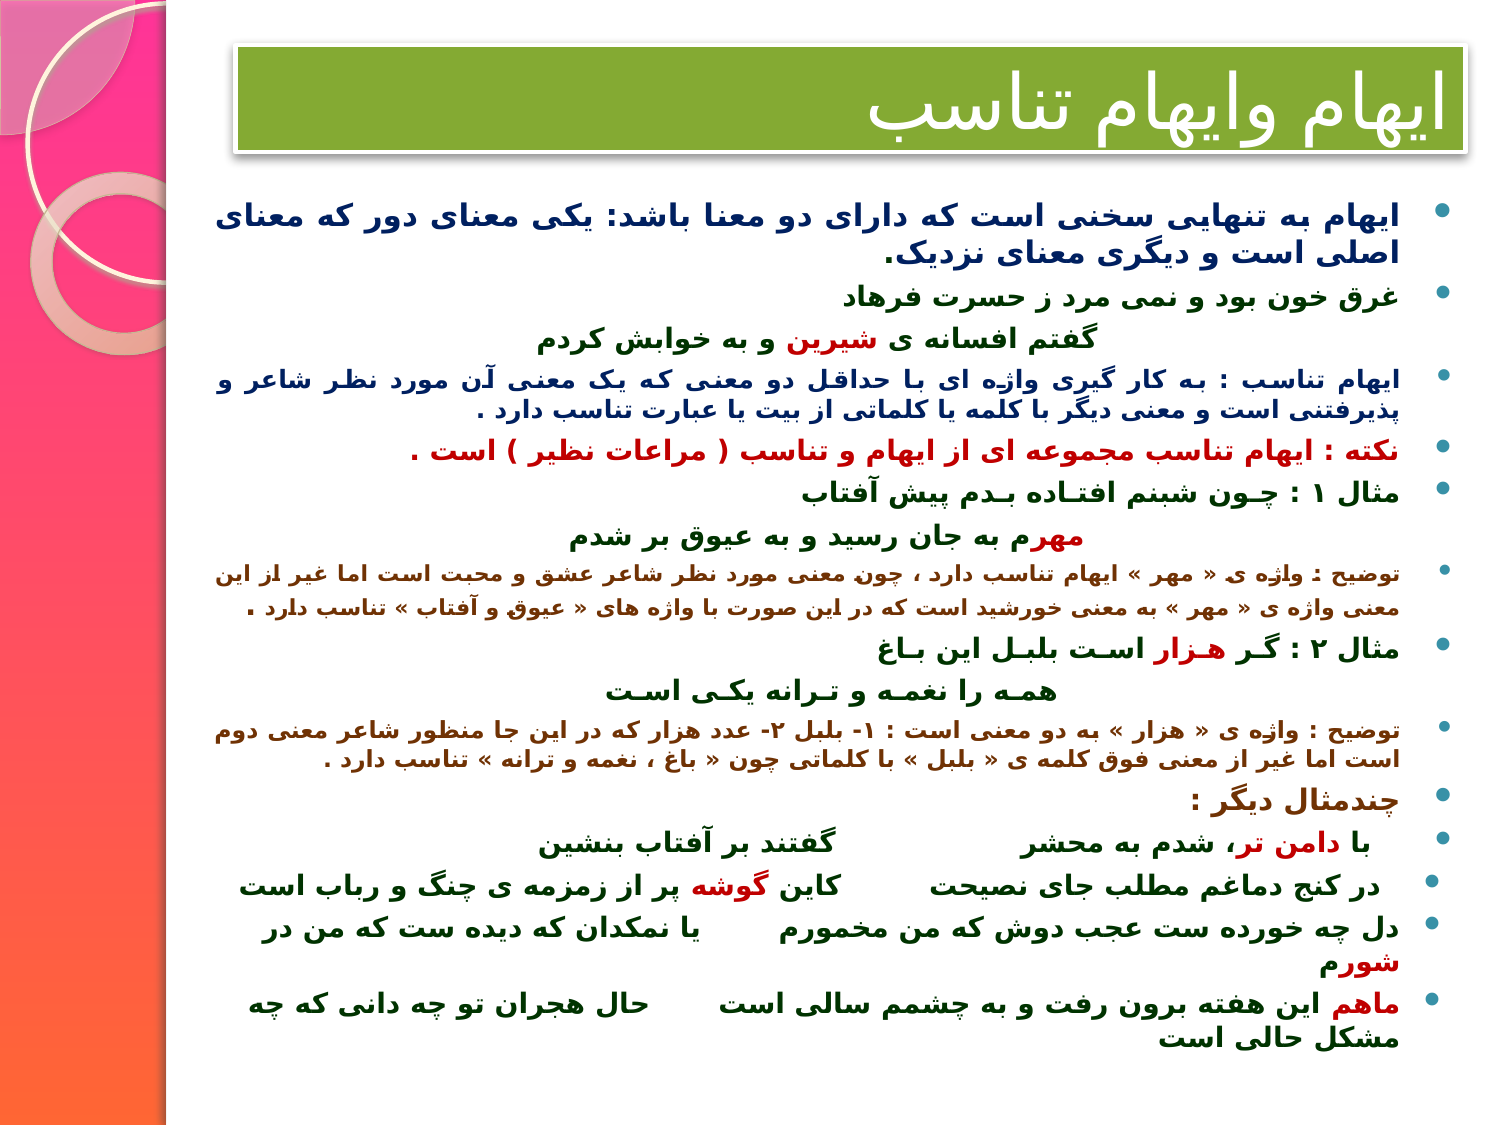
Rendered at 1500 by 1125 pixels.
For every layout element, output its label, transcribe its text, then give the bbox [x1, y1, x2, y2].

title ایهام وایهام تناسب [233, 43, 1468, 154]
list ایهام به تنهایی سخنی است که دارای دو معنا باشد: یکی معنای دور که معنای اصلی است و دیگری معنای نزدیک. غرق خون بود و نمی مرد ز حسرت فرهاد گفتم افسانه ی شیرین و به خوابش کردم ایهام تناسب : به کار گیری واژه ای با حداقل دو معنی که یک معنی آن مورد نظر شاعر و پذیرفتنی است و معنی دیگر با کلمه یا کلماتی از بیت یا عبارت تناسب دارد . نکته : ایهام تناسب مجموعه ای از ایهام و تناسب ( مراعات نظیر ) است . مثال ۱ : چـون شبنم افتـاده بـدم پیش آفتاب مهرم به جان رسید و به عیوق بر شدم توضیح : واژه ی « مهر » ایهام تناسب دارد ، چون معنی مورد نظر شاعر عشق و محبت است اما غیر از این معنی واژه ی « مهر » به معنی خورشید است که در این صورت با واژه های « عیوق و آفتاب » تناسب دارد . مثال ۲ : گـر هـزار اسـت بلبـل این بـاغ همـه را نغمـه و تـرانه یکـی اسـت توضیح : واژه ی « هزار » به دو معنی است : ۱- بلبل ۲- عدد هزار که در این جا منظور شاعر معنی دوم است اما غیر از معنی فوق کلمه ی « بلبل » با کلماتی چون « باغ ، نغمه و ترانه » تناسب دارد . چندمثال دیگر : با دامن تر، شدم به محشر گفتند بر آفتاب بنشين در کنج دماغم مطلب جای نصیحت کاین گوشه پر از زمزمه ی چنگ و رباب است دل چه خورده ست عجب دوش که من مخمورم یا نمکدان که دیده ست که من در شورم ماهم این هفته برون رفت و به چشمم سالی است حال هجران تو چه دانی که چه مشکل حالی است [199, 187, 1466, 1102]
